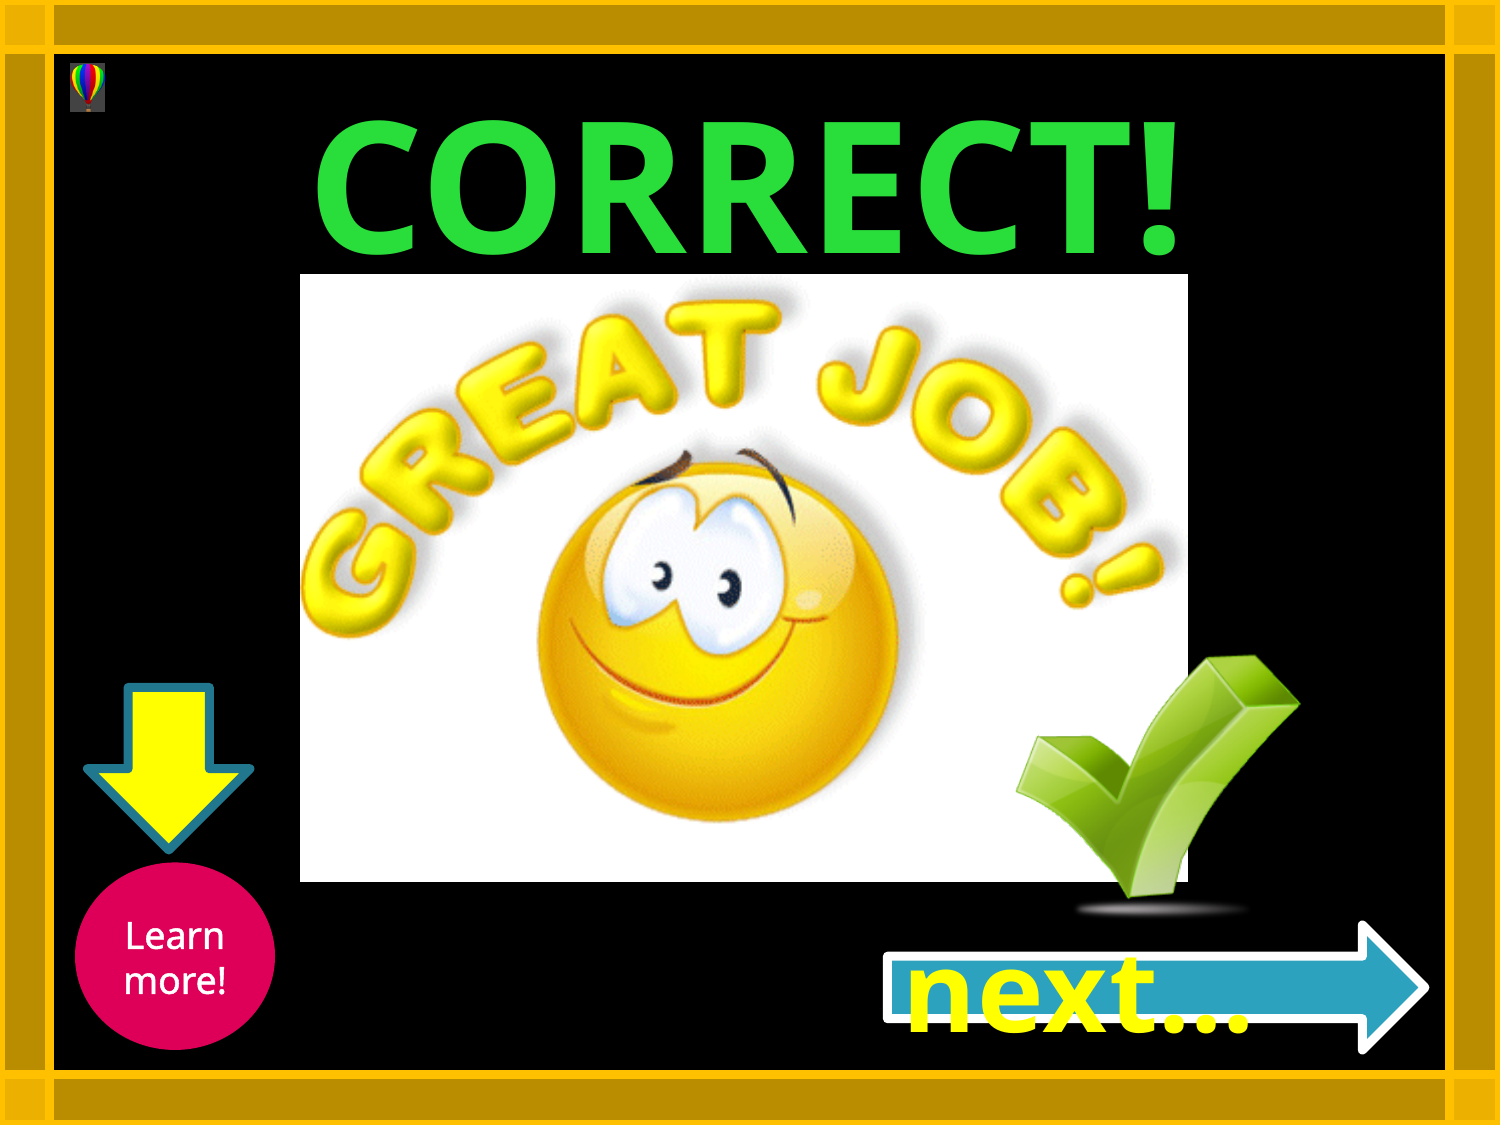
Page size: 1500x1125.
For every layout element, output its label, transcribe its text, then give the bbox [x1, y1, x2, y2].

text_box [1445, 54, 1500, 1070]
text_box next… [887, 912, 1271, 1063]
text_box [0, 0, 1500, 54]
text_box [0, 54, 54, 1070]
text_box [0, 1070, 1500, 1125]
picture [299, 274, 1326, 963]
picture [68, 62, 107, 113]
text_box Learn more! [70, 857, 280, 1055]
text_box [882, 951, 887, 1024]
text_box [83, 682, 255, 855]
text_box CORRECT! [292, 62, 1202, 298]
text_box [1271, 920, 1430, 1055]
